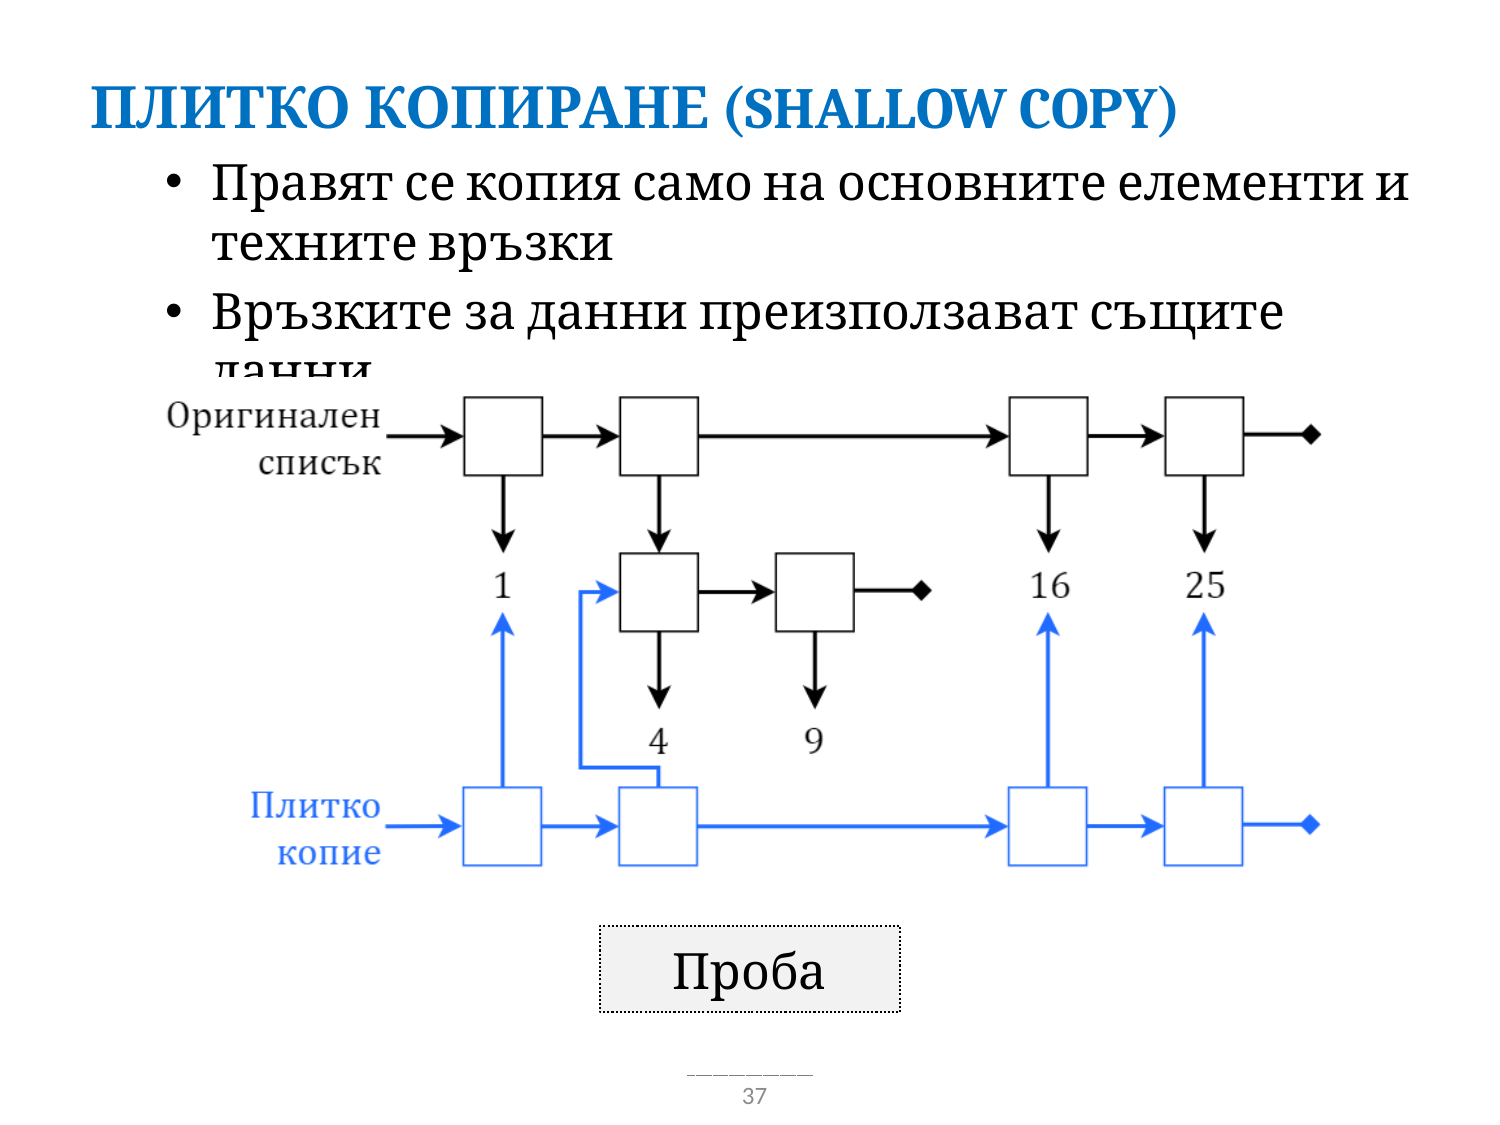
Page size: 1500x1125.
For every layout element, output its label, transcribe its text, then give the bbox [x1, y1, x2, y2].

list Плитко копиране (shallow copy) Правят се копия само на основните елементи и техните връзки Връзките за данни преизползават същите данни [75, 62, 1450, 1063]
picture [149, 377, 1338, 888]
text_box Проба [598, 924, 902, 1014]
slide_number 37 [579, 1065, 930, 1125]
